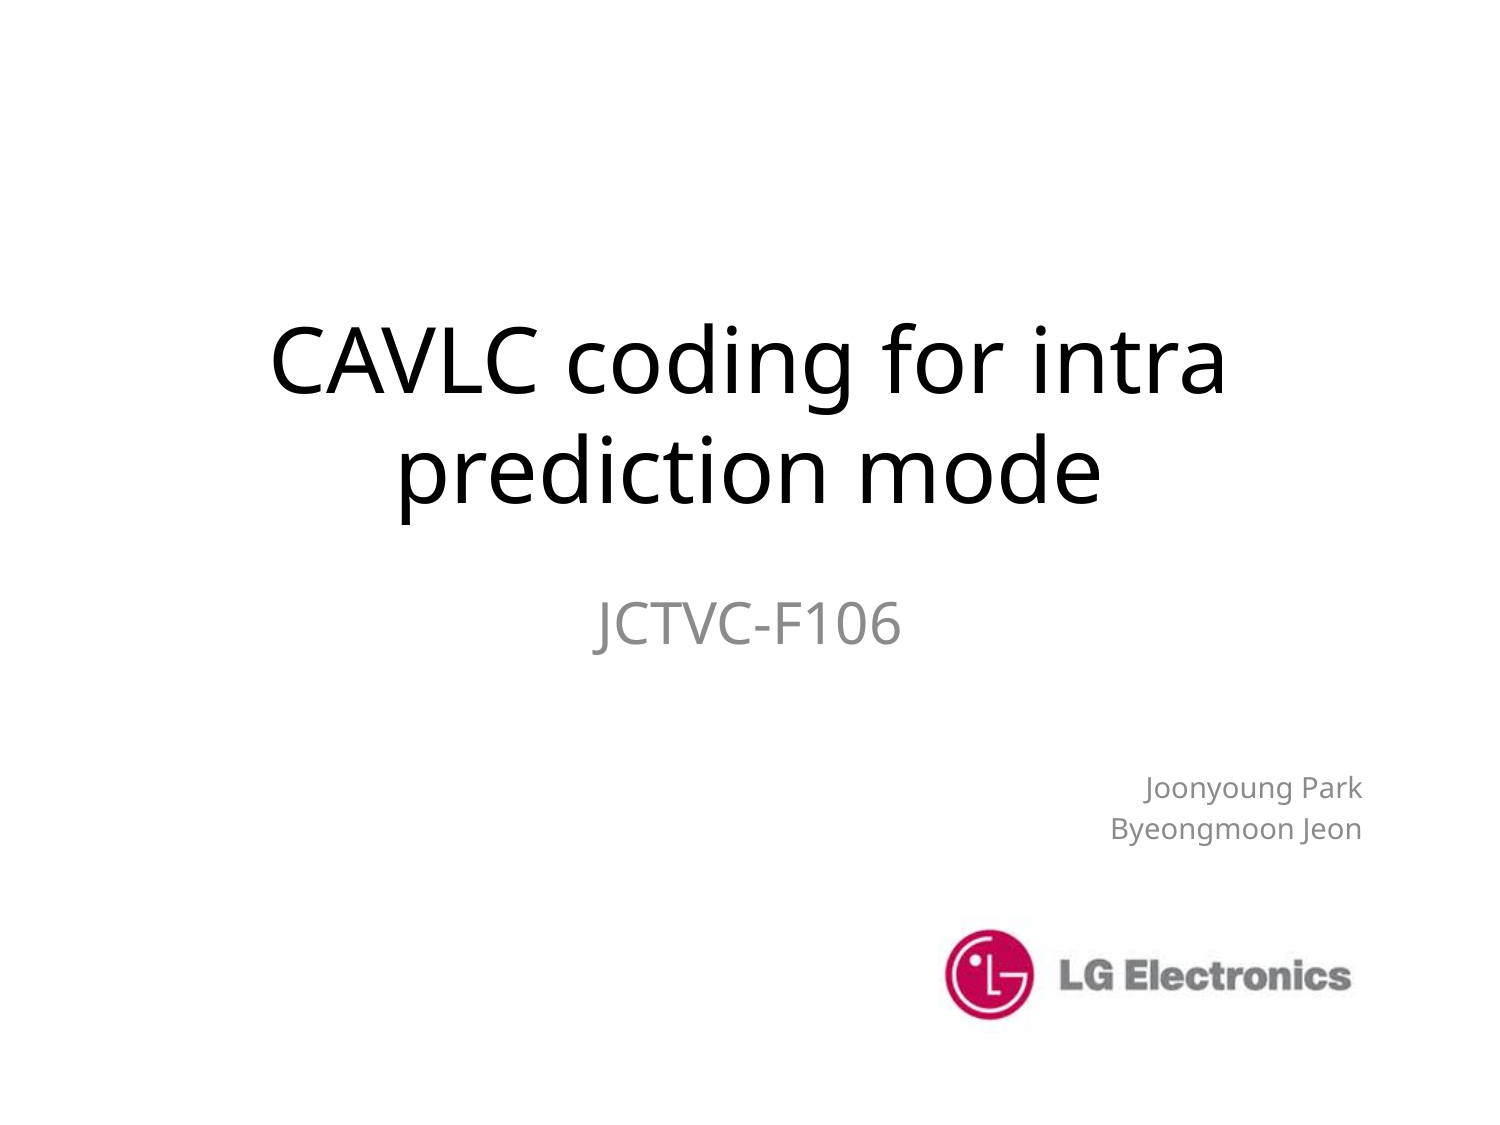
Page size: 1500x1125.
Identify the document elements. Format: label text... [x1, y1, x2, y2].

picture [938, 916, 1362, 1033]
subtitle JCTVC-F106 [225, 578, 1275, 680]
title CAVLC coding for intra prediction mode [112, 290, 1388, 532]
text_box Joonyoung Park Byeongmoon Jeon [328, 761, 1378, 959]
